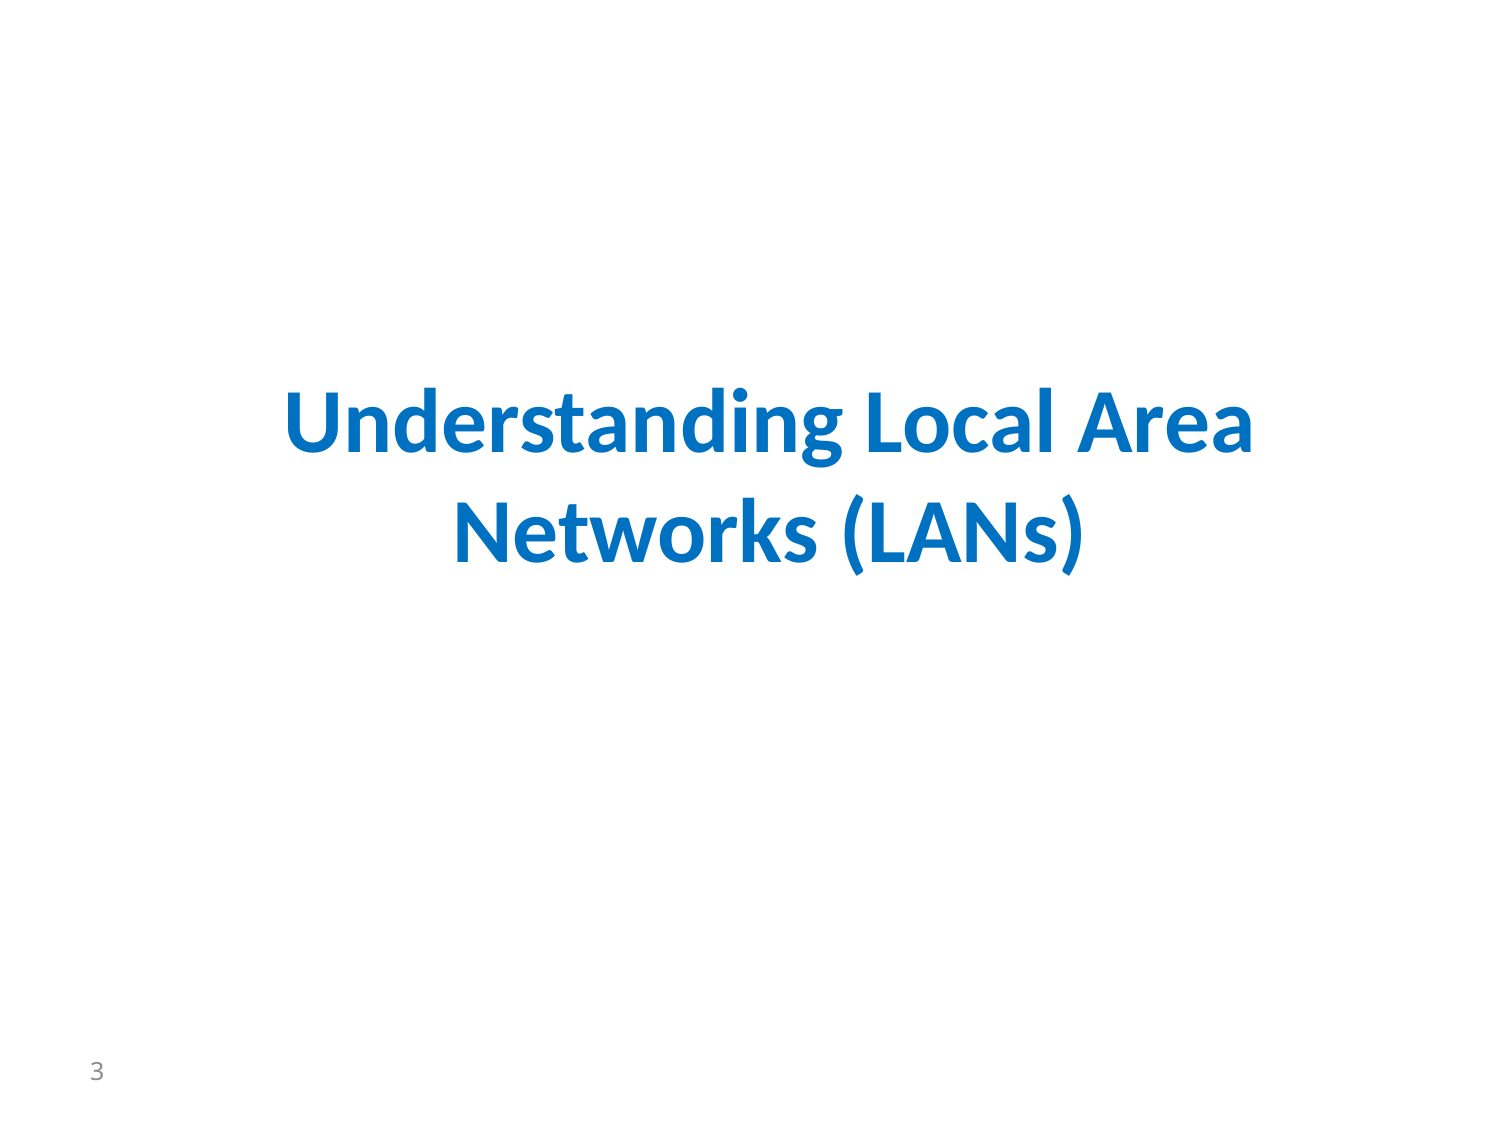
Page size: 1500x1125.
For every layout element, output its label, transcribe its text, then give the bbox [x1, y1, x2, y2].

slide_number 3 [75, 1042, 425, 1103]
text_box Understanding Local Area Networks (LANs) [162, 350, 1378, 592]
